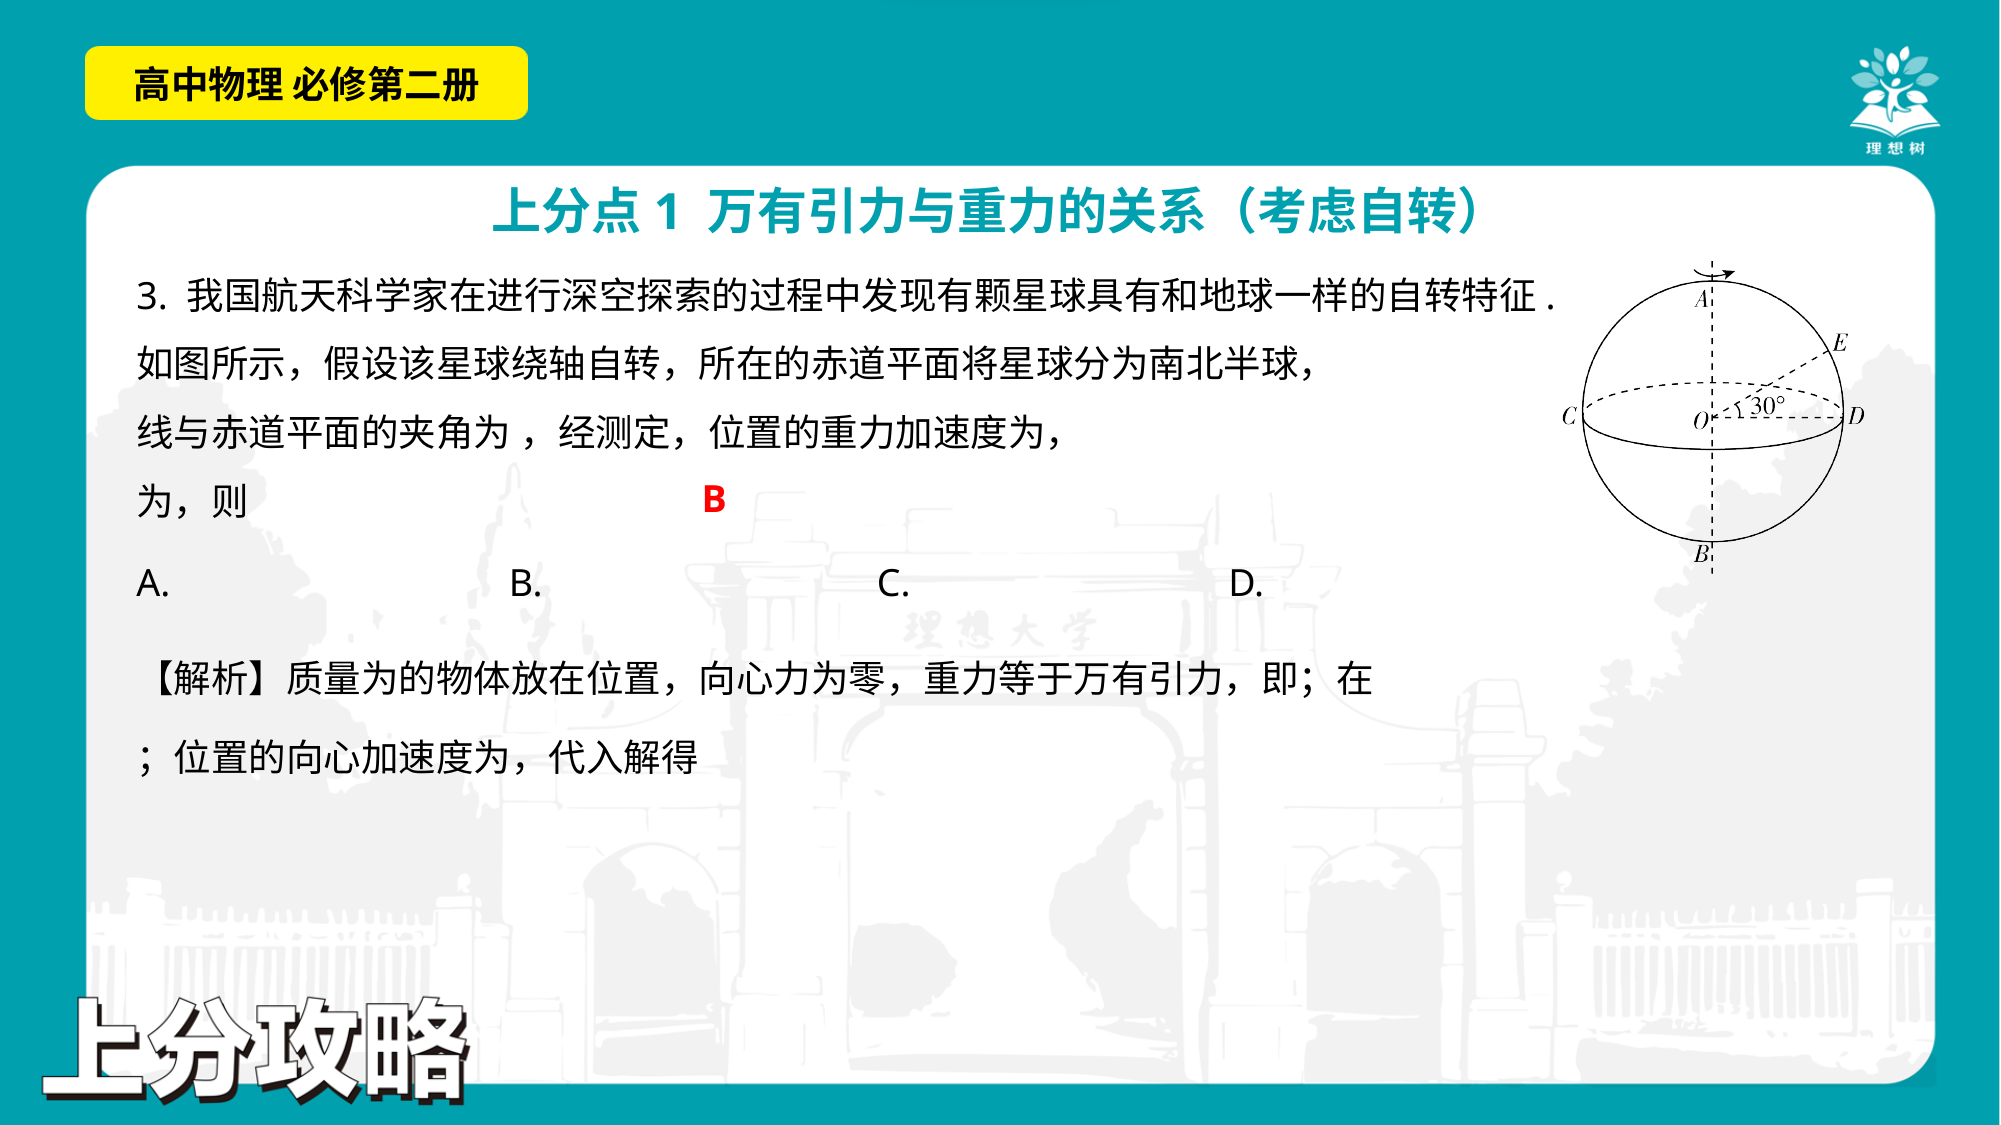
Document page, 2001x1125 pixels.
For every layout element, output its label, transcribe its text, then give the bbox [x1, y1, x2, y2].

text_box B [687, 473, 742, 518]
picture [0, 0, 2000, 1125]
